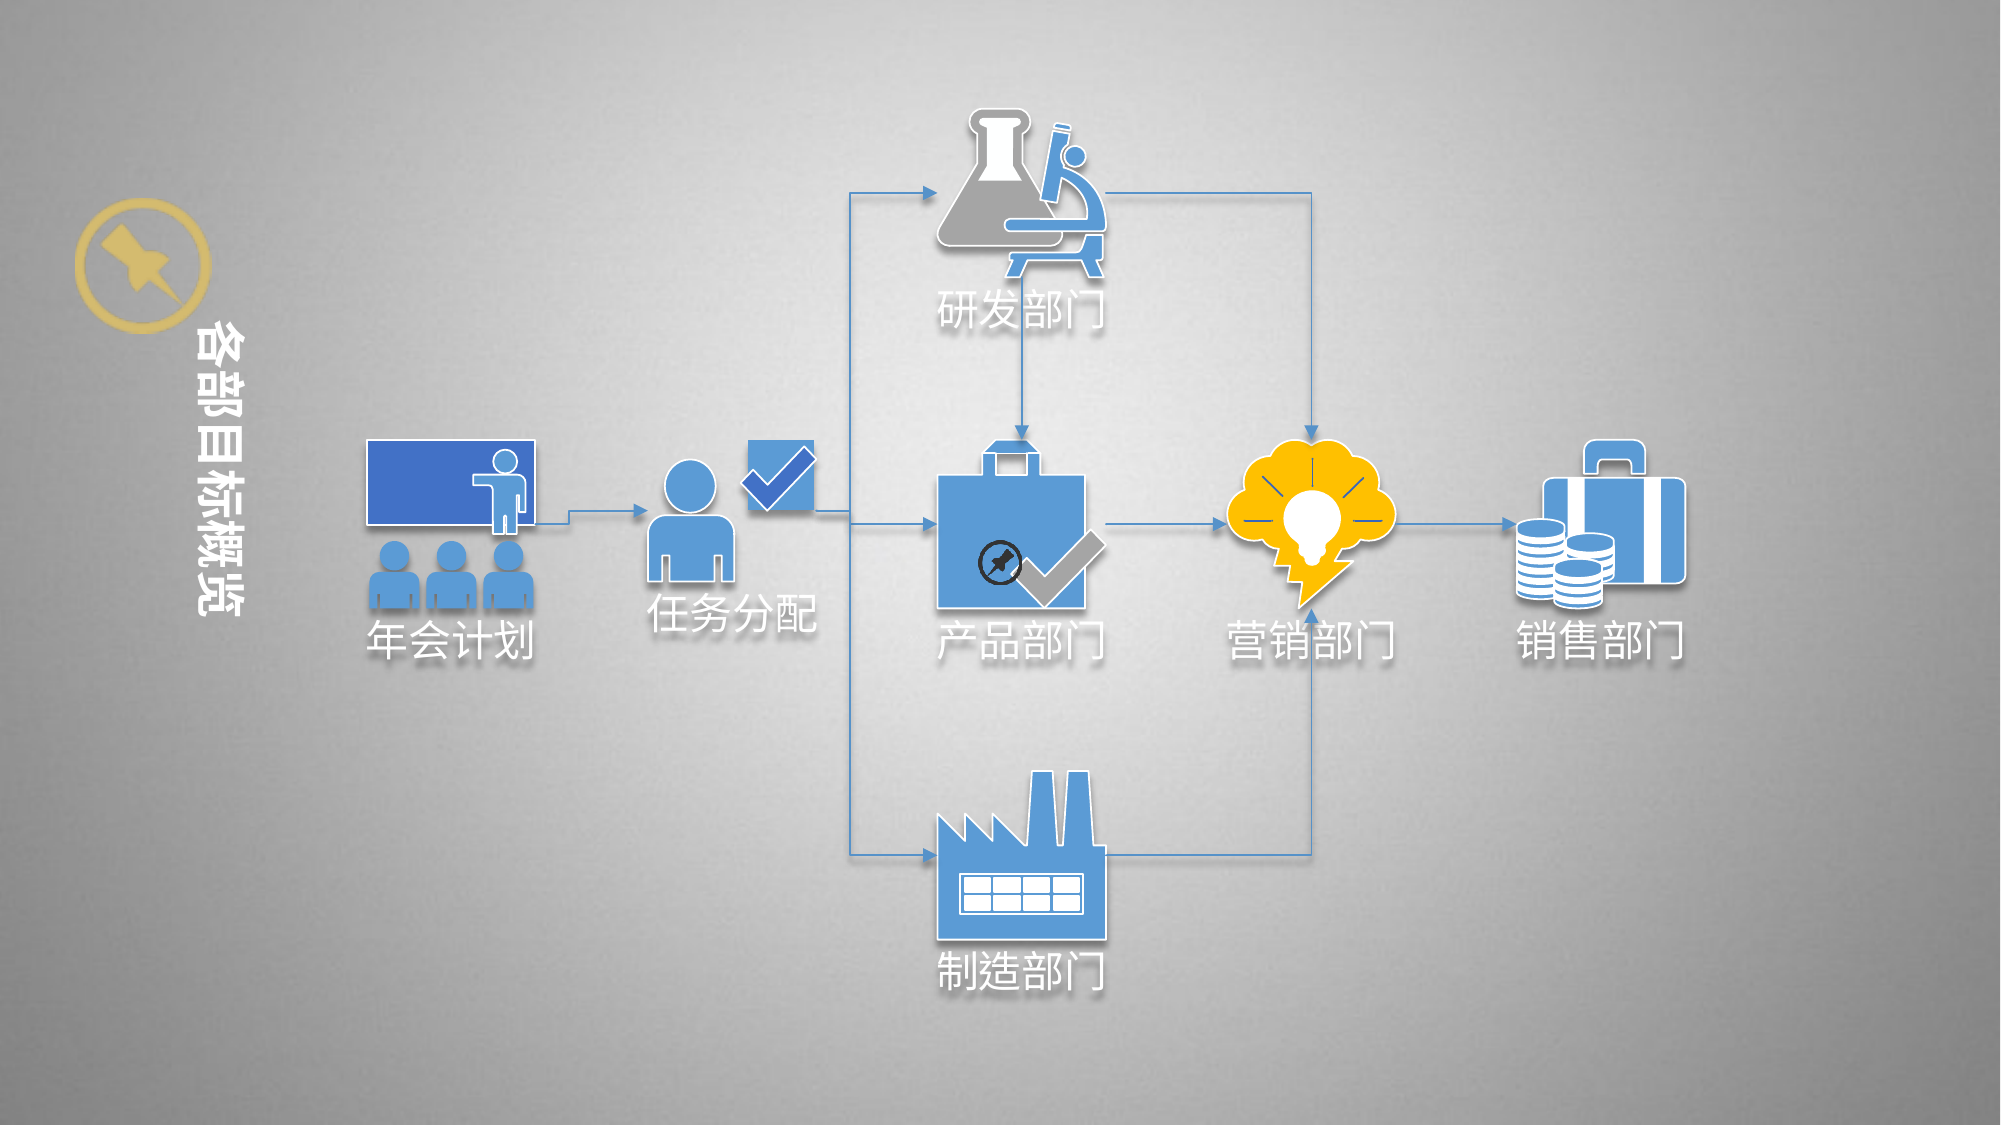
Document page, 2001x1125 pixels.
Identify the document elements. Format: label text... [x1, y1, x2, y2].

picture [0, 0, 2001, 1125]
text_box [297, 36, 1824, 1054]
text_box 各部目标概览 [169, 304, 260, 786]
